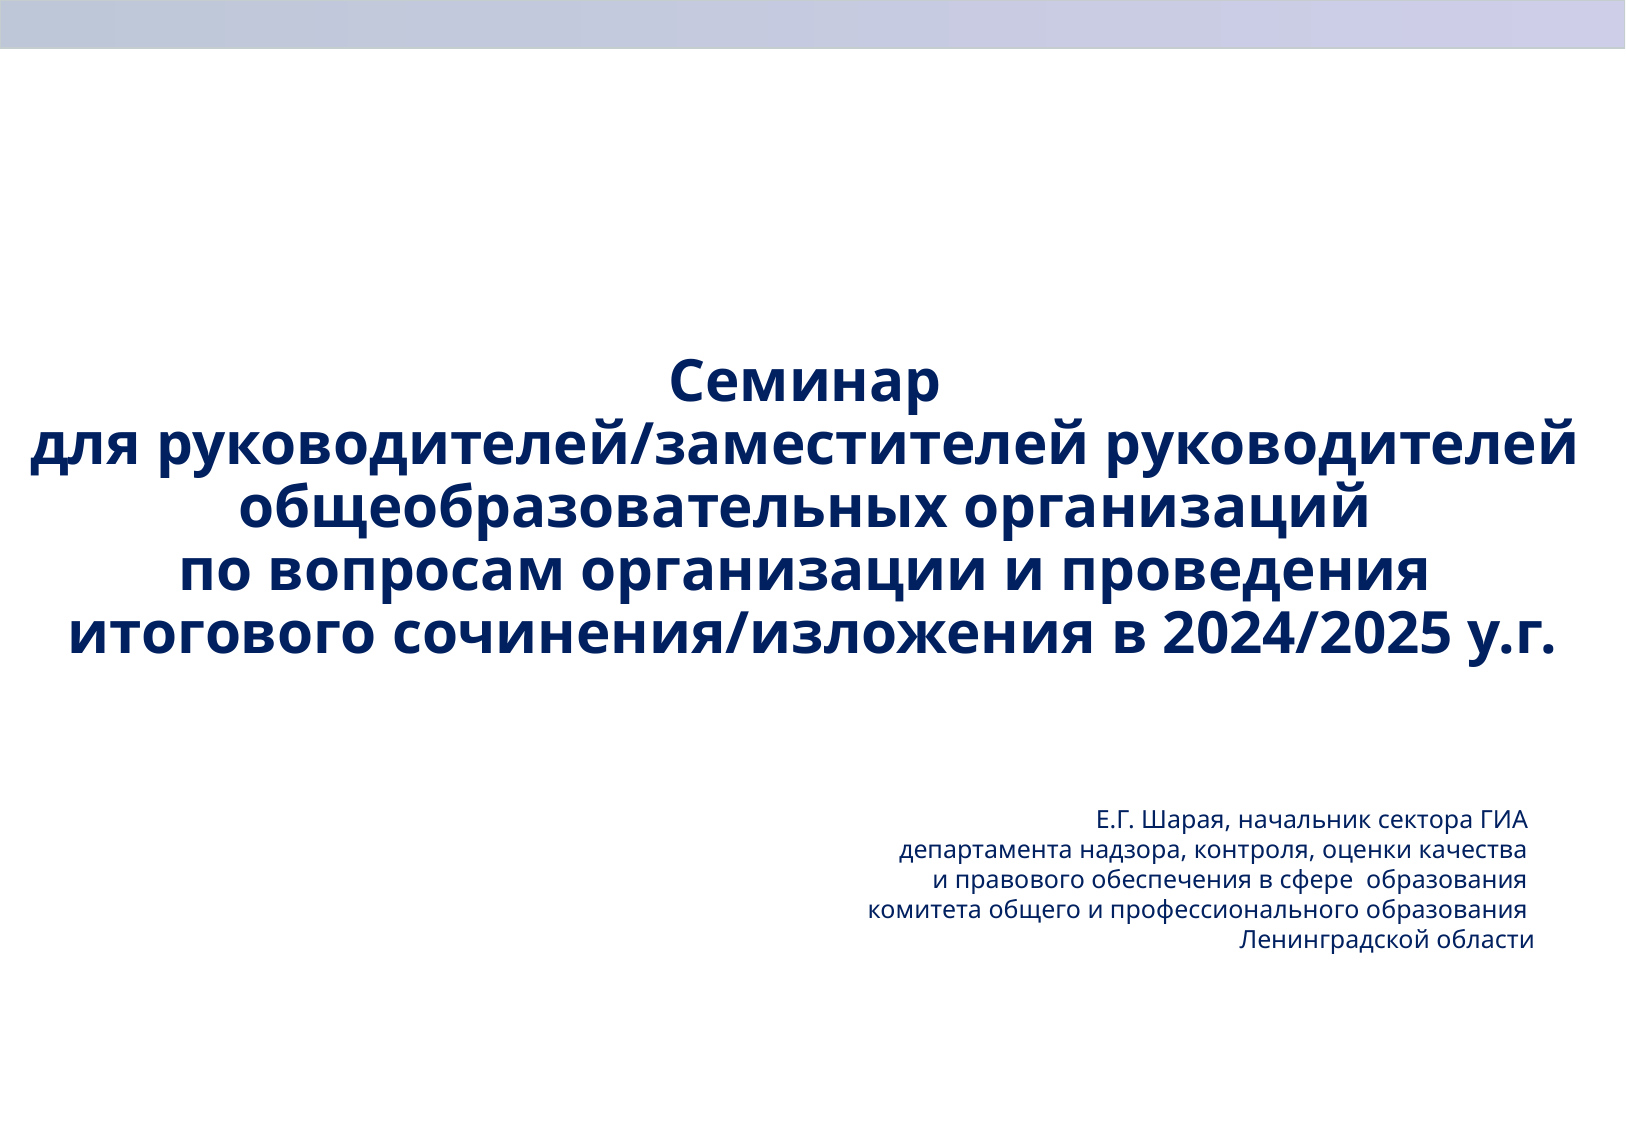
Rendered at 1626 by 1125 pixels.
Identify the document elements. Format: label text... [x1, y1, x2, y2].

title Семинар для руководителей/заместителей руководителей общеобразовательных организаций по вопросам организации и проведения итогового сочинения/изложения в 2024/2025 у.г. [0, 50, 1625, 942]
text_box Е.Г. Шарая, начальник сектора ГИА департамента надзора, контроля, оценки качества и правового обеспечения в сфере образования комитета общего и профессионального образования Ленинградской области [816, 796, 1550, 961]
